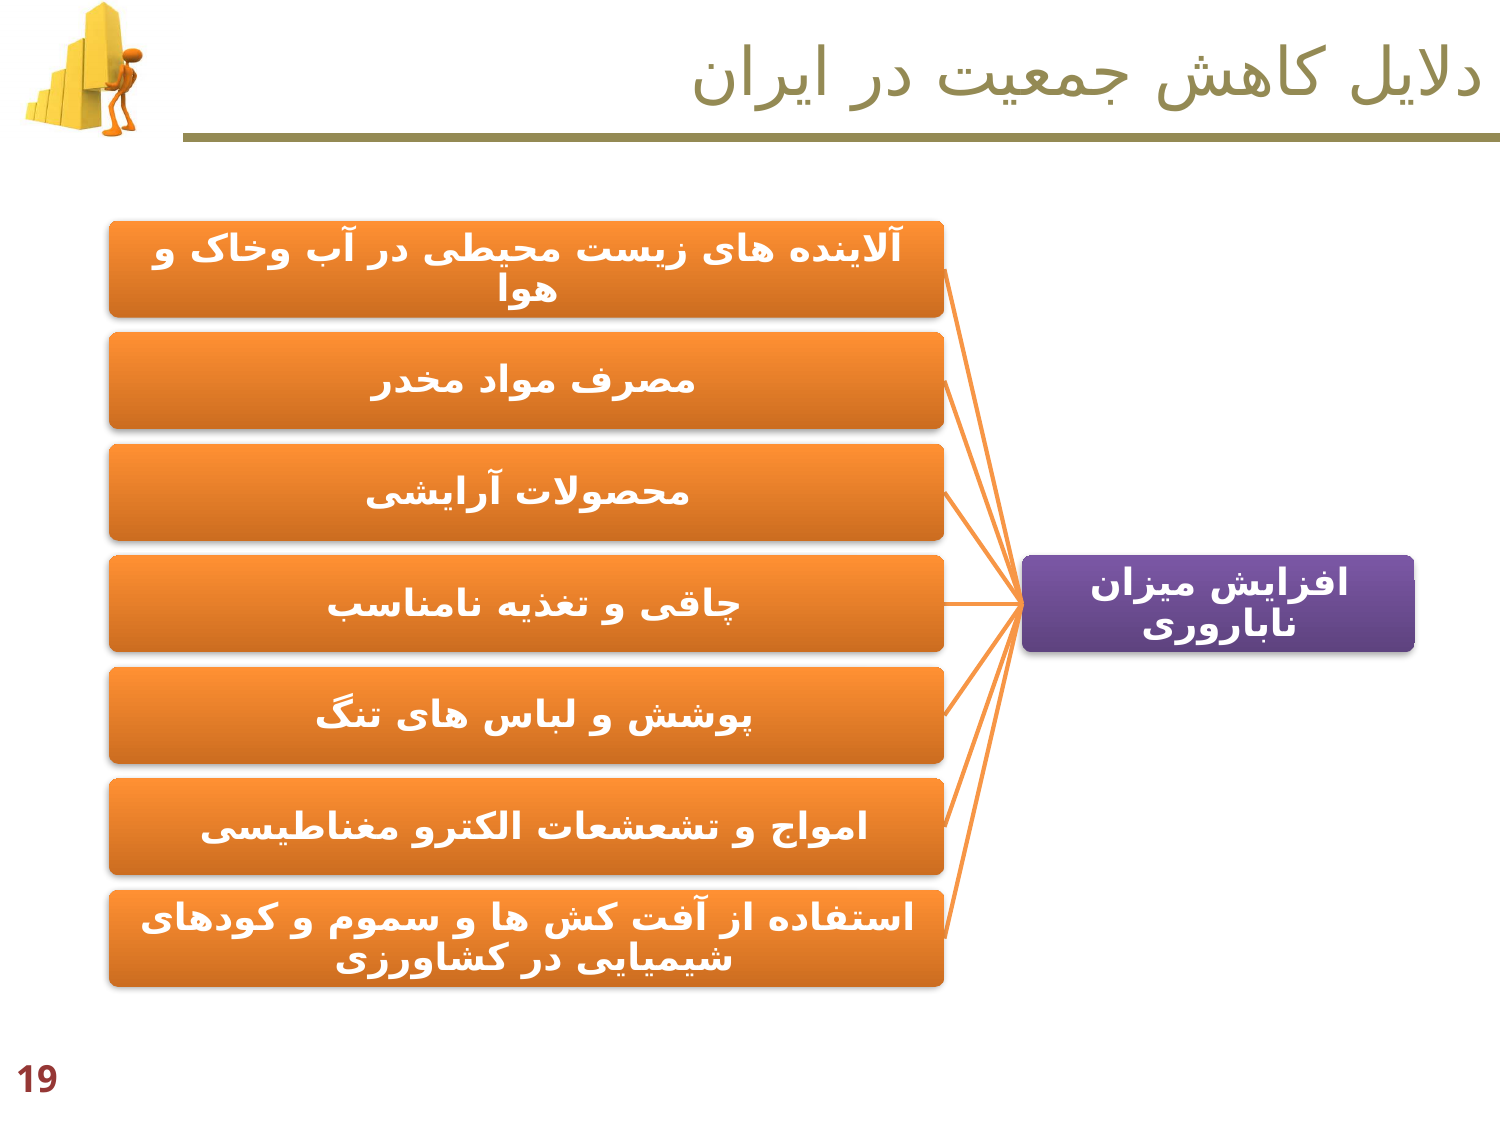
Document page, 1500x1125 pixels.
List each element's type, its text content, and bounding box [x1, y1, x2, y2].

picture [0, 0, 150, 138]
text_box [100, 219, 1424, 988]
title دلایل کاهش جمعیت در ایران [150, 0, 1500, 138]
